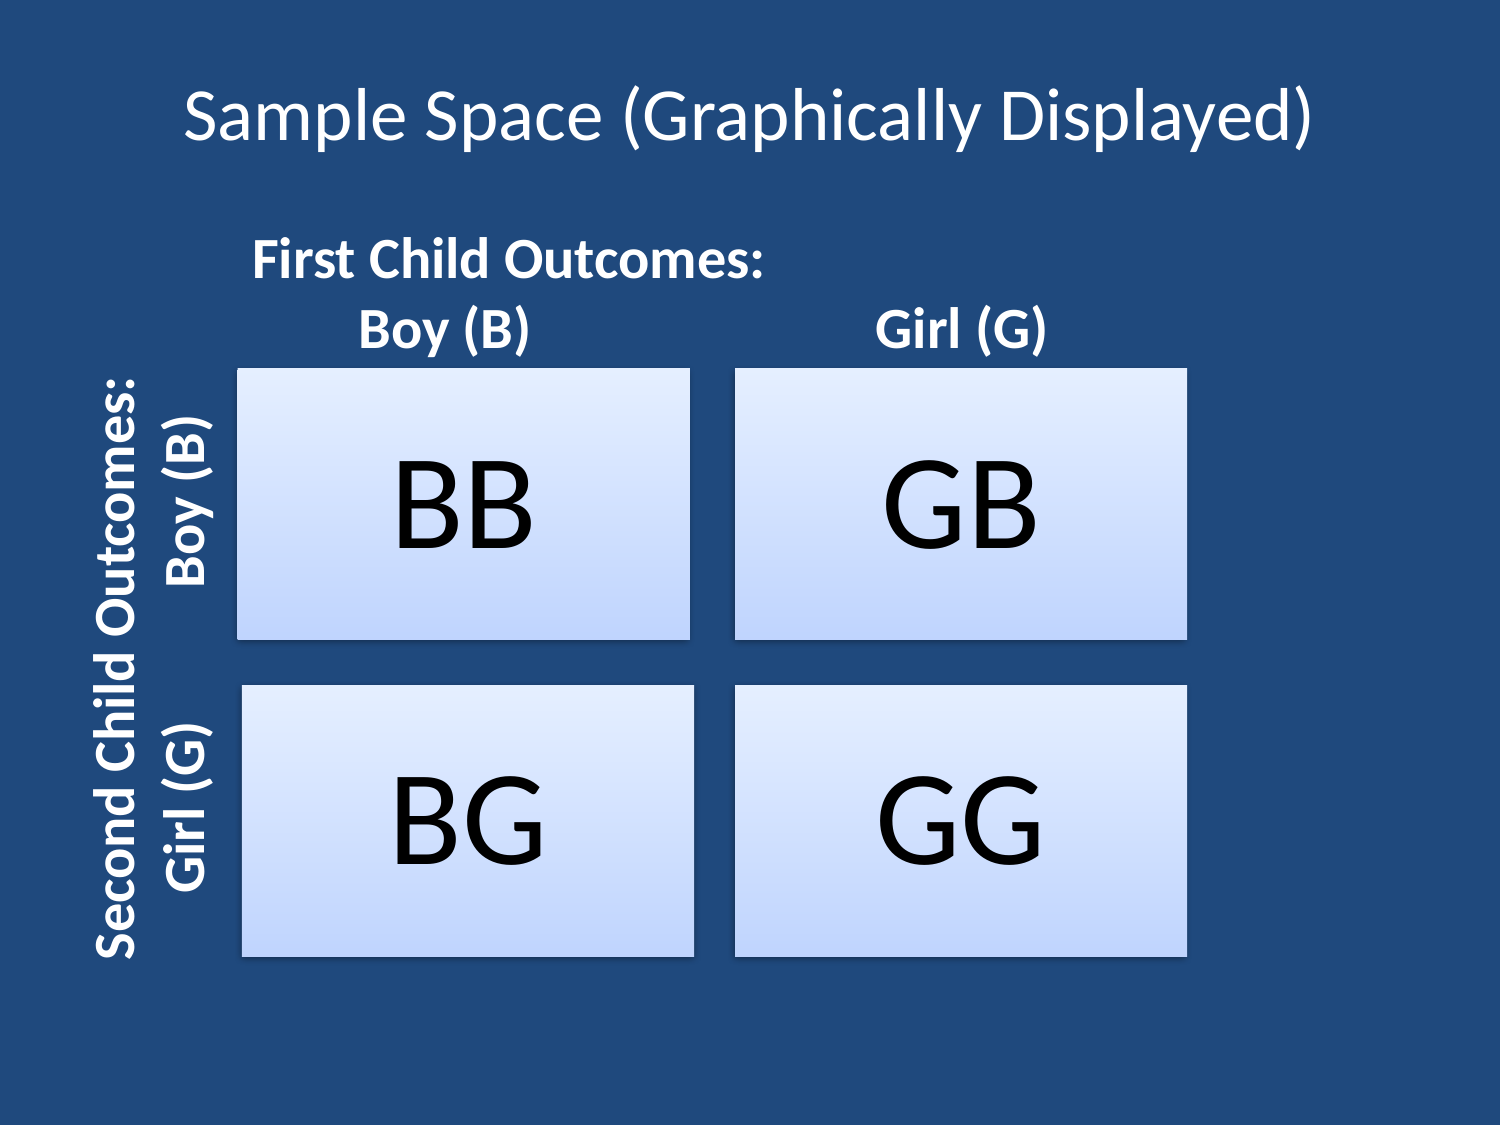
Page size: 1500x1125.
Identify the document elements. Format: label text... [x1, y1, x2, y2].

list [237, 274, 1188, 1051]
text_box First Child Outcomes: Boy (B) Girl (G) [237, 212, 1088, 274]
title Sample Space (Graphically Displayed) [75, 45, 1425, 175]
text_box Second Child Outcomes: Girl (G) Boy (B) [68, 337, 224, 976]
